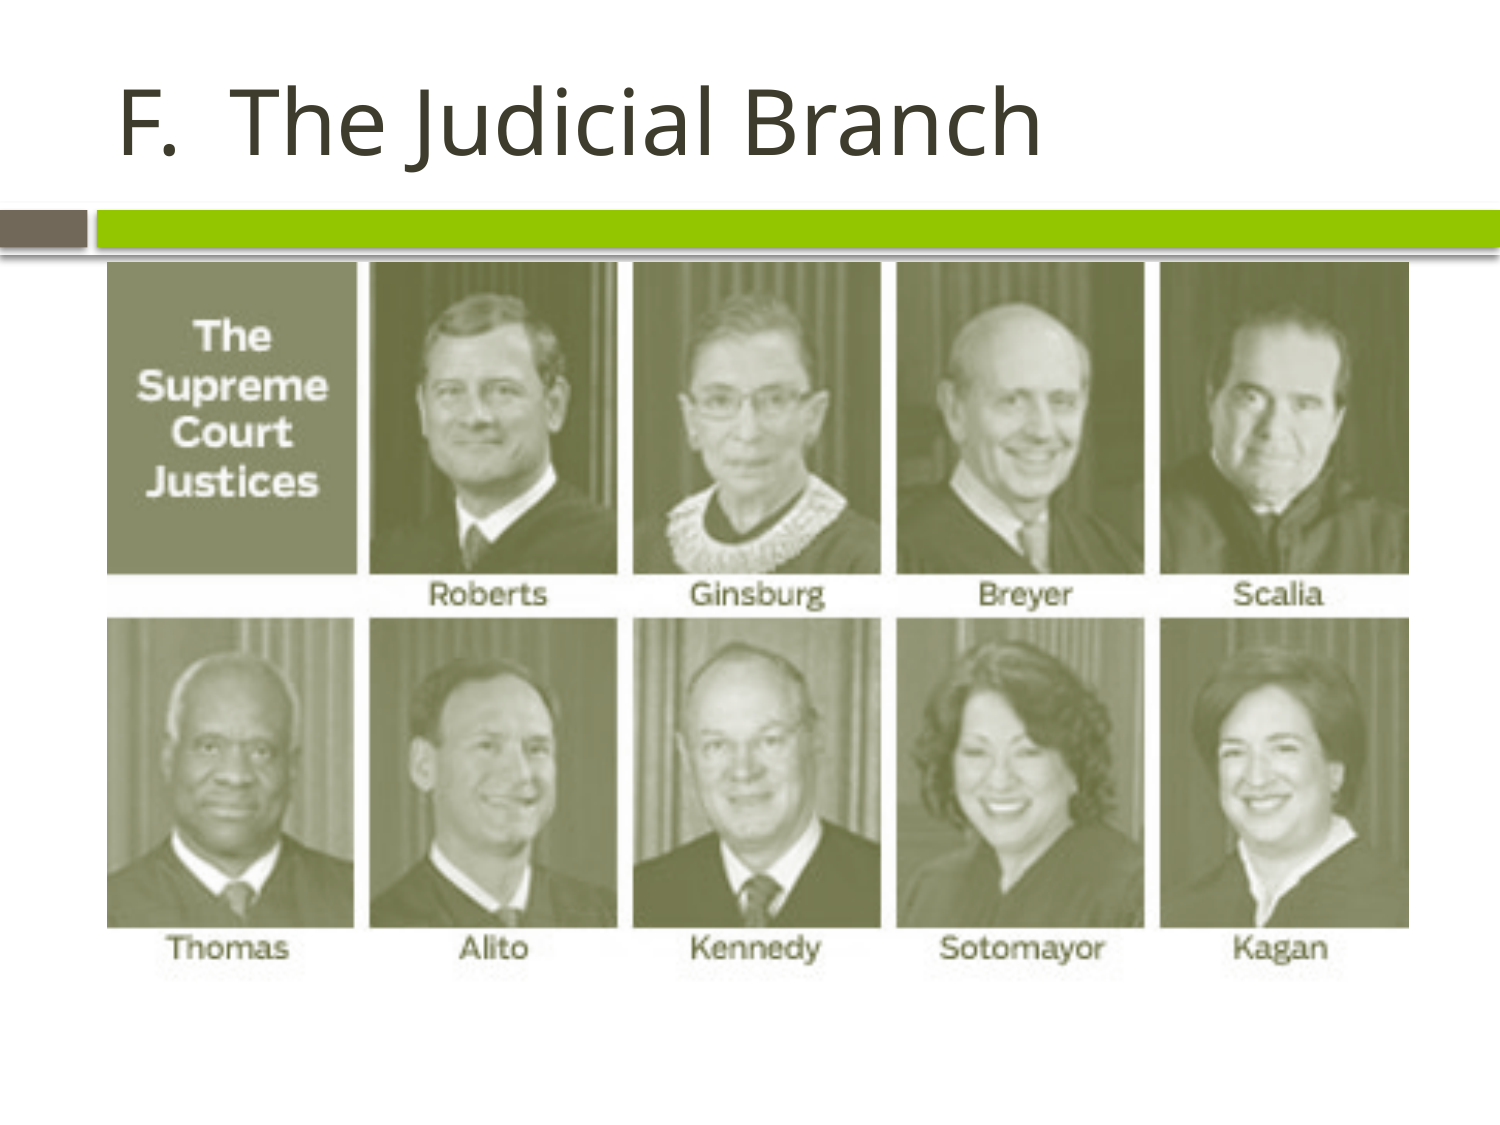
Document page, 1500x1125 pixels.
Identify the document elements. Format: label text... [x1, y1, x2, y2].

title F. The Judicial Branch [100, 37, 1438, 200]
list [107, 262, 1409, 988]
